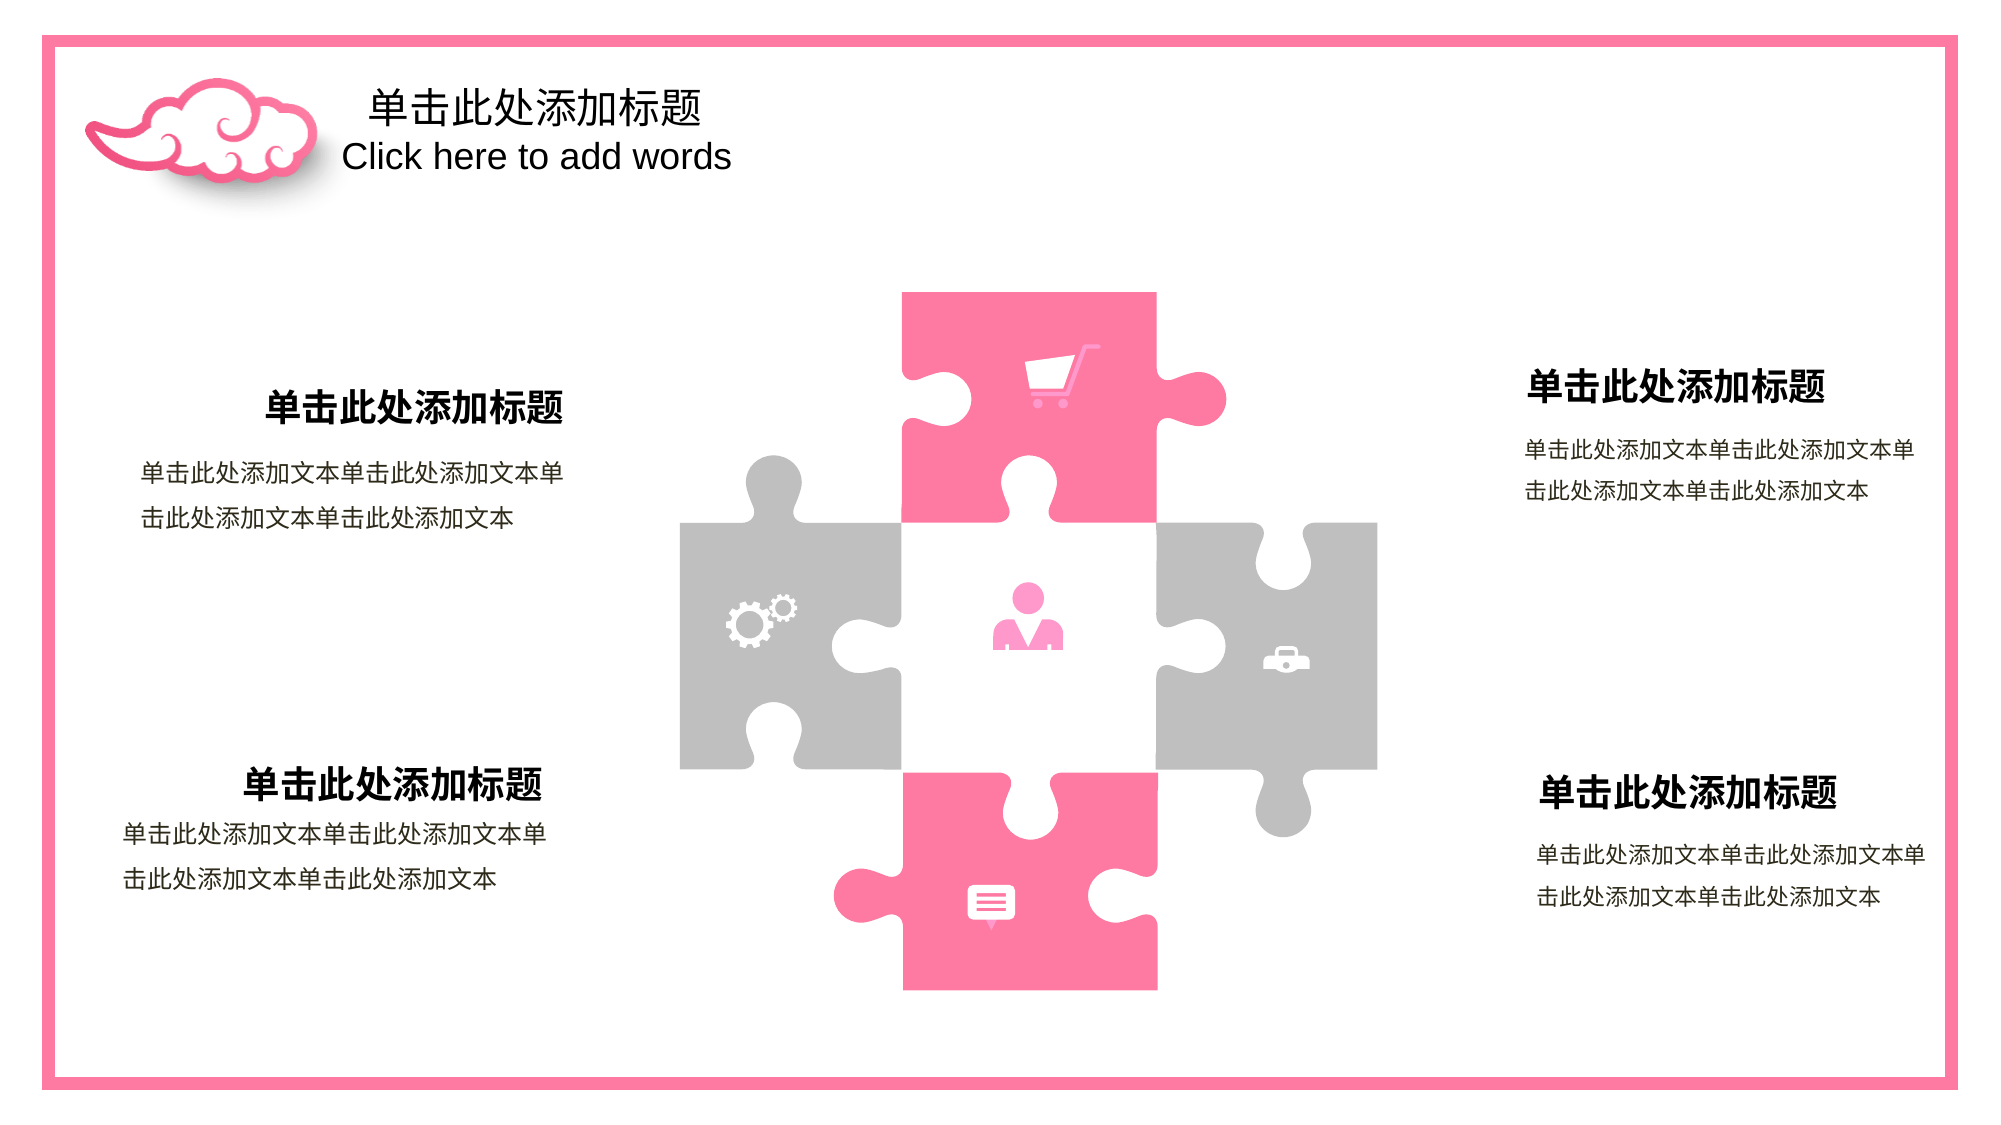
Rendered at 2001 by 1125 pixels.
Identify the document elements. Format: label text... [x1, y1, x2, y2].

text_box Click here to add words [354, 124, 767, 185]
text_box 单击此处添加标题 [1511, 355, 1841, 414]
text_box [679, 455, 902, 770]
text_box 单击此处添加标题 [249, 376, 579, 434]
text_box [47, 40, 1952, 1085]
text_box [1155, 522, 1378, 838]
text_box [901, 291, 1227, 523]
text_box 单击此处添加文本单击此处添加文本单击此处添加文本单击此处添加文本 [1521, 819, 1953, 917]
text_box 单击此处添加文本单击此处添加文本单击此处添加文本单击此处添加文本 [108, 796, 564, 901]
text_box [833, 772, 1159, 991]
text_box 单击此处添加文本单击此处添加文本单击此处添加文本单击此处添加文本 [1509, 414, 1941, 512]
text_box 单击此处添加标题 [1523, 761, 1853, 819]
text_box 单击此处添加文本单击此处添加文本单击此处添加文本单击此处添加文本 [125, 434, 581, 585]
text_box 单击此处添加标题 [353, 74, 793, 140]
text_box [993, 582, 1064, 650]
text_box 单击此处添加标题 [227, 753, 558, 796]
picture [85, 78, 354, 222]
